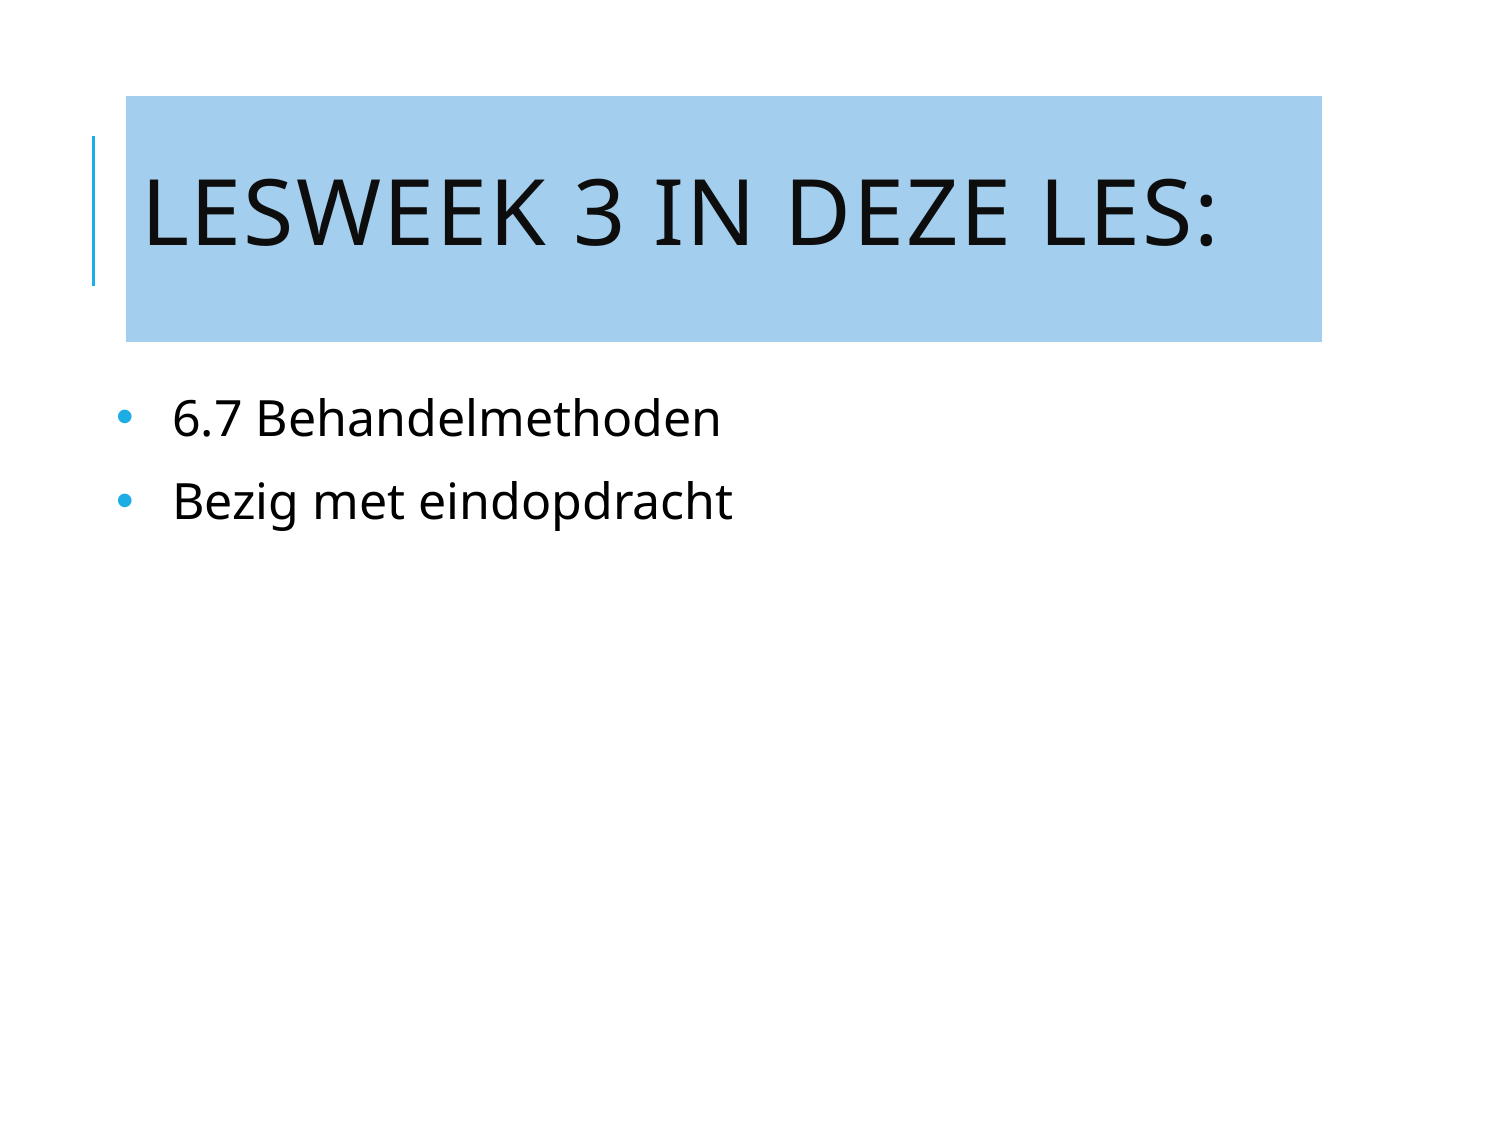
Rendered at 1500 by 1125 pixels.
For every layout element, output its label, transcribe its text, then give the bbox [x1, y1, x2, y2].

list 6.7 Behandelmethoden Bezig met eindopdracht [108, 385, 1292, 927]
title Lesweek 3 In deze les: [126, 96, 1322, 342]
